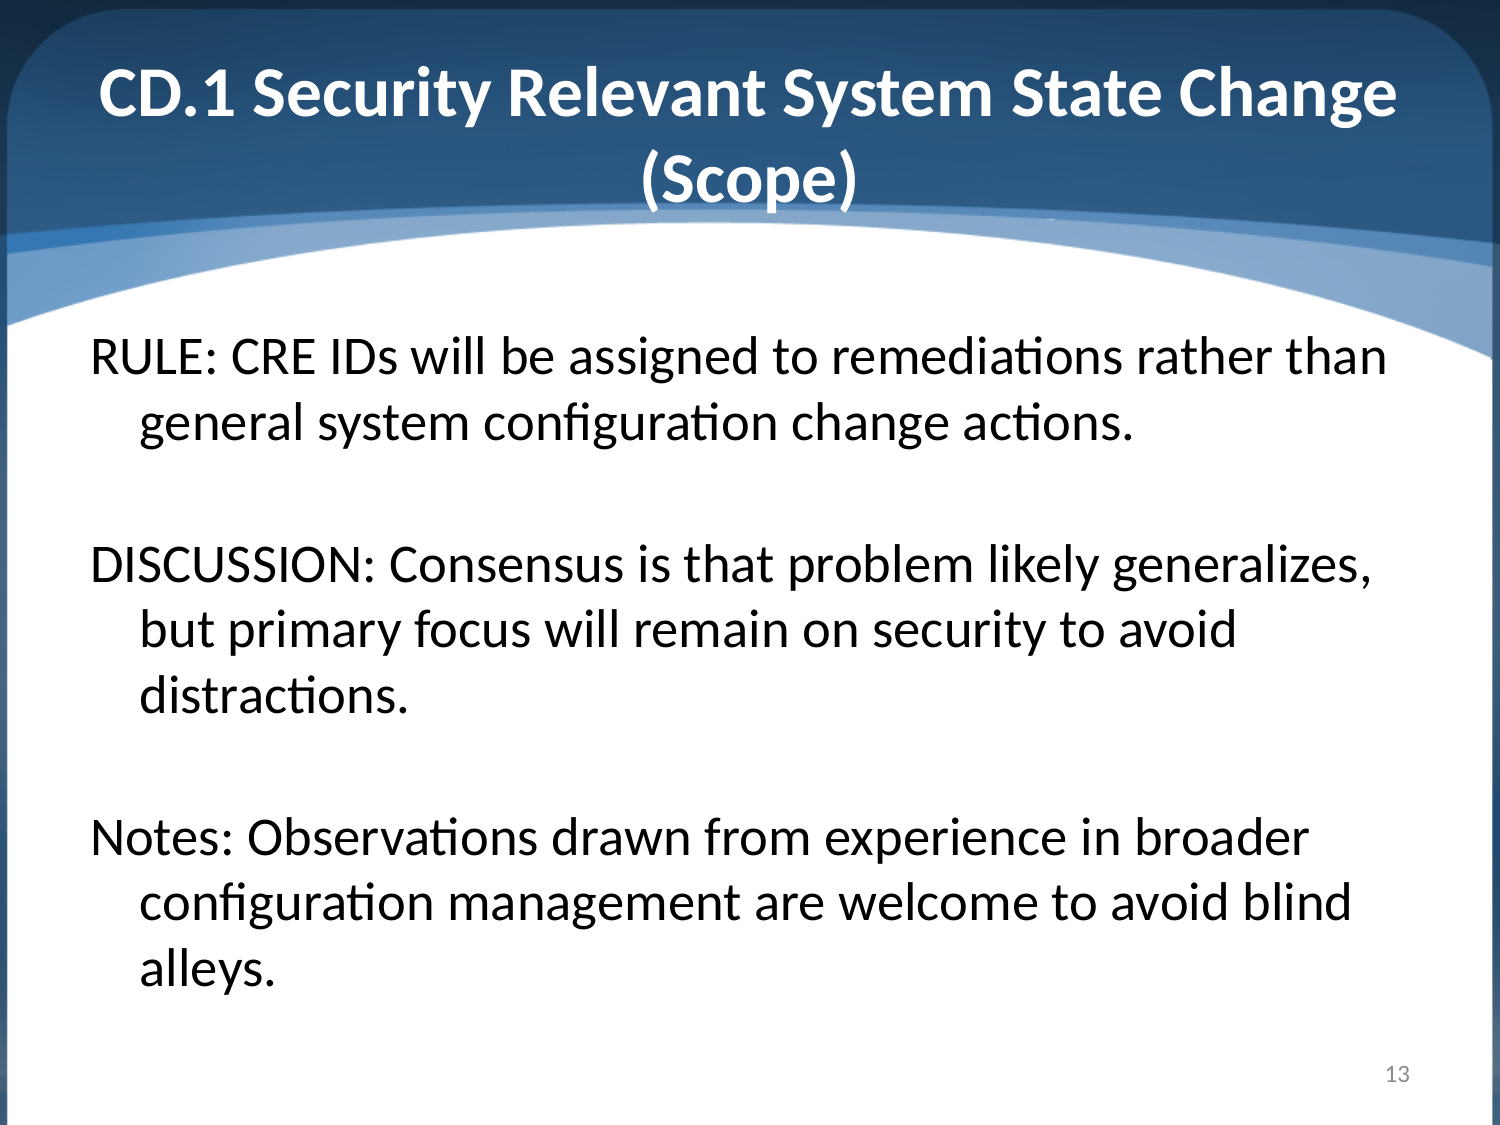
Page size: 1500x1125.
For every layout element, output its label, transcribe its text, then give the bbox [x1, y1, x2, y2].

list RULE: CRE IDs will be assigned to remediations rather than general system configuration change actions. DISCUSSION: Consensus is that problem likely generalizes, but primary focus will remain on security to avoid distractions. Notes: Observations drawn from experience in broader configuration management are welcome to avoid blind alleys. [74, 312, 1426, 1006]
title CD.1 Security Relevant System State Change (Scope) [75, 37, 1425, 225]
picture [0, 0, 1500, 1125]
slide_number 13 [1074, 1042, 1425, 1103]
